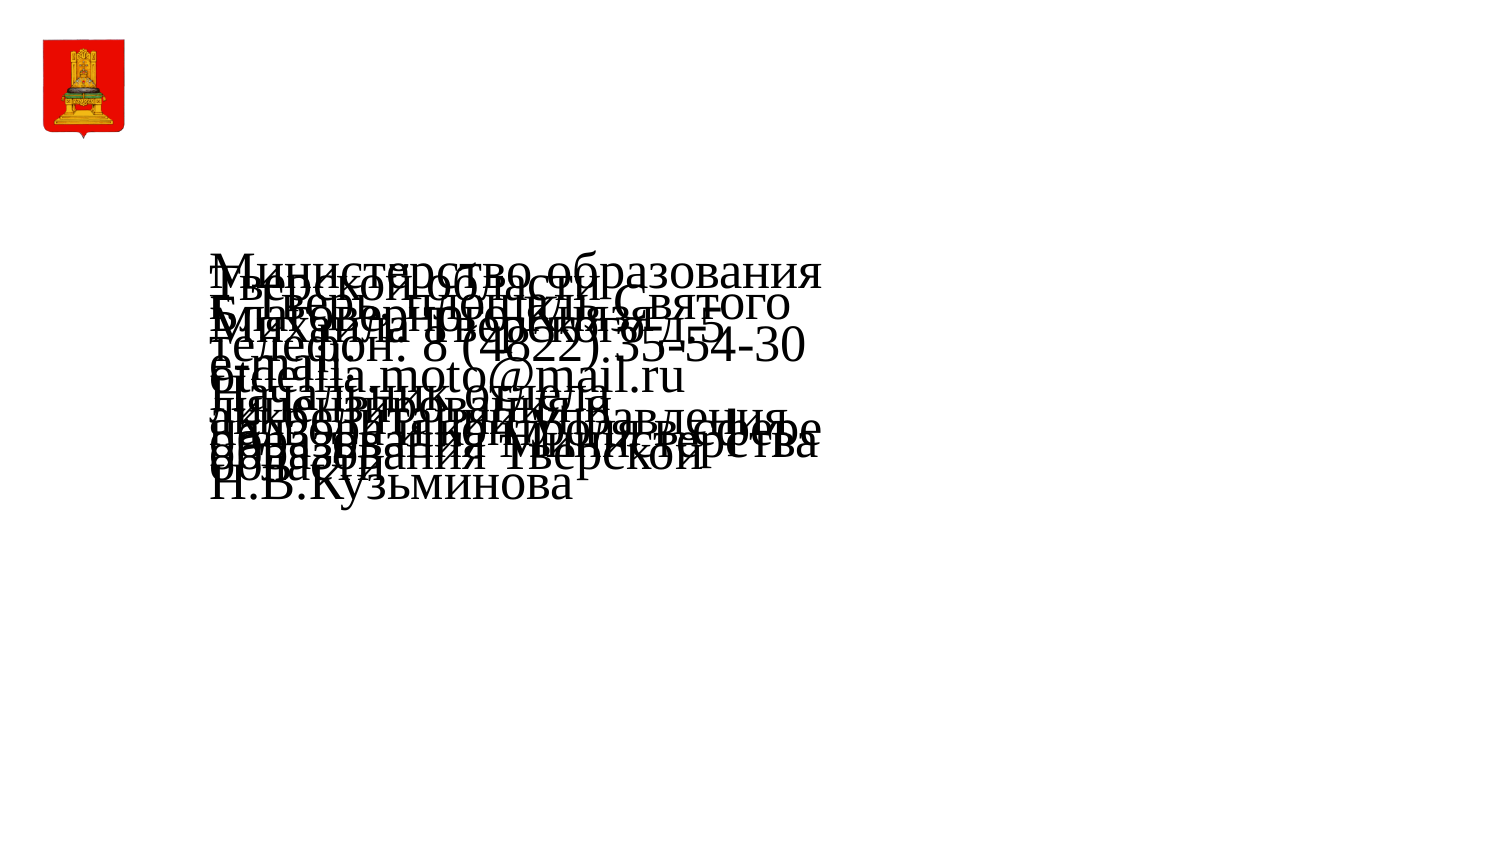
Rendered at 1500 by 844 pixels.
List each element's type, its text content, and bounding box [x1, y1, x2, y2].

picture [41, 34, 130, 144]
list Министерство образования Тверской области г. Тверь, площадь Святого Благоверного Князя Михаила Тверского д.5 телефон: 8 (4822) 35-54-30 e-mail: otdellia.moto@mail.ru Начальник отдела лицензирования и аккредитации управления надзора и контроля в сфере образования Министерства образования Тверской области Н.В.Кузьминова [194, 280, 852, 528]
